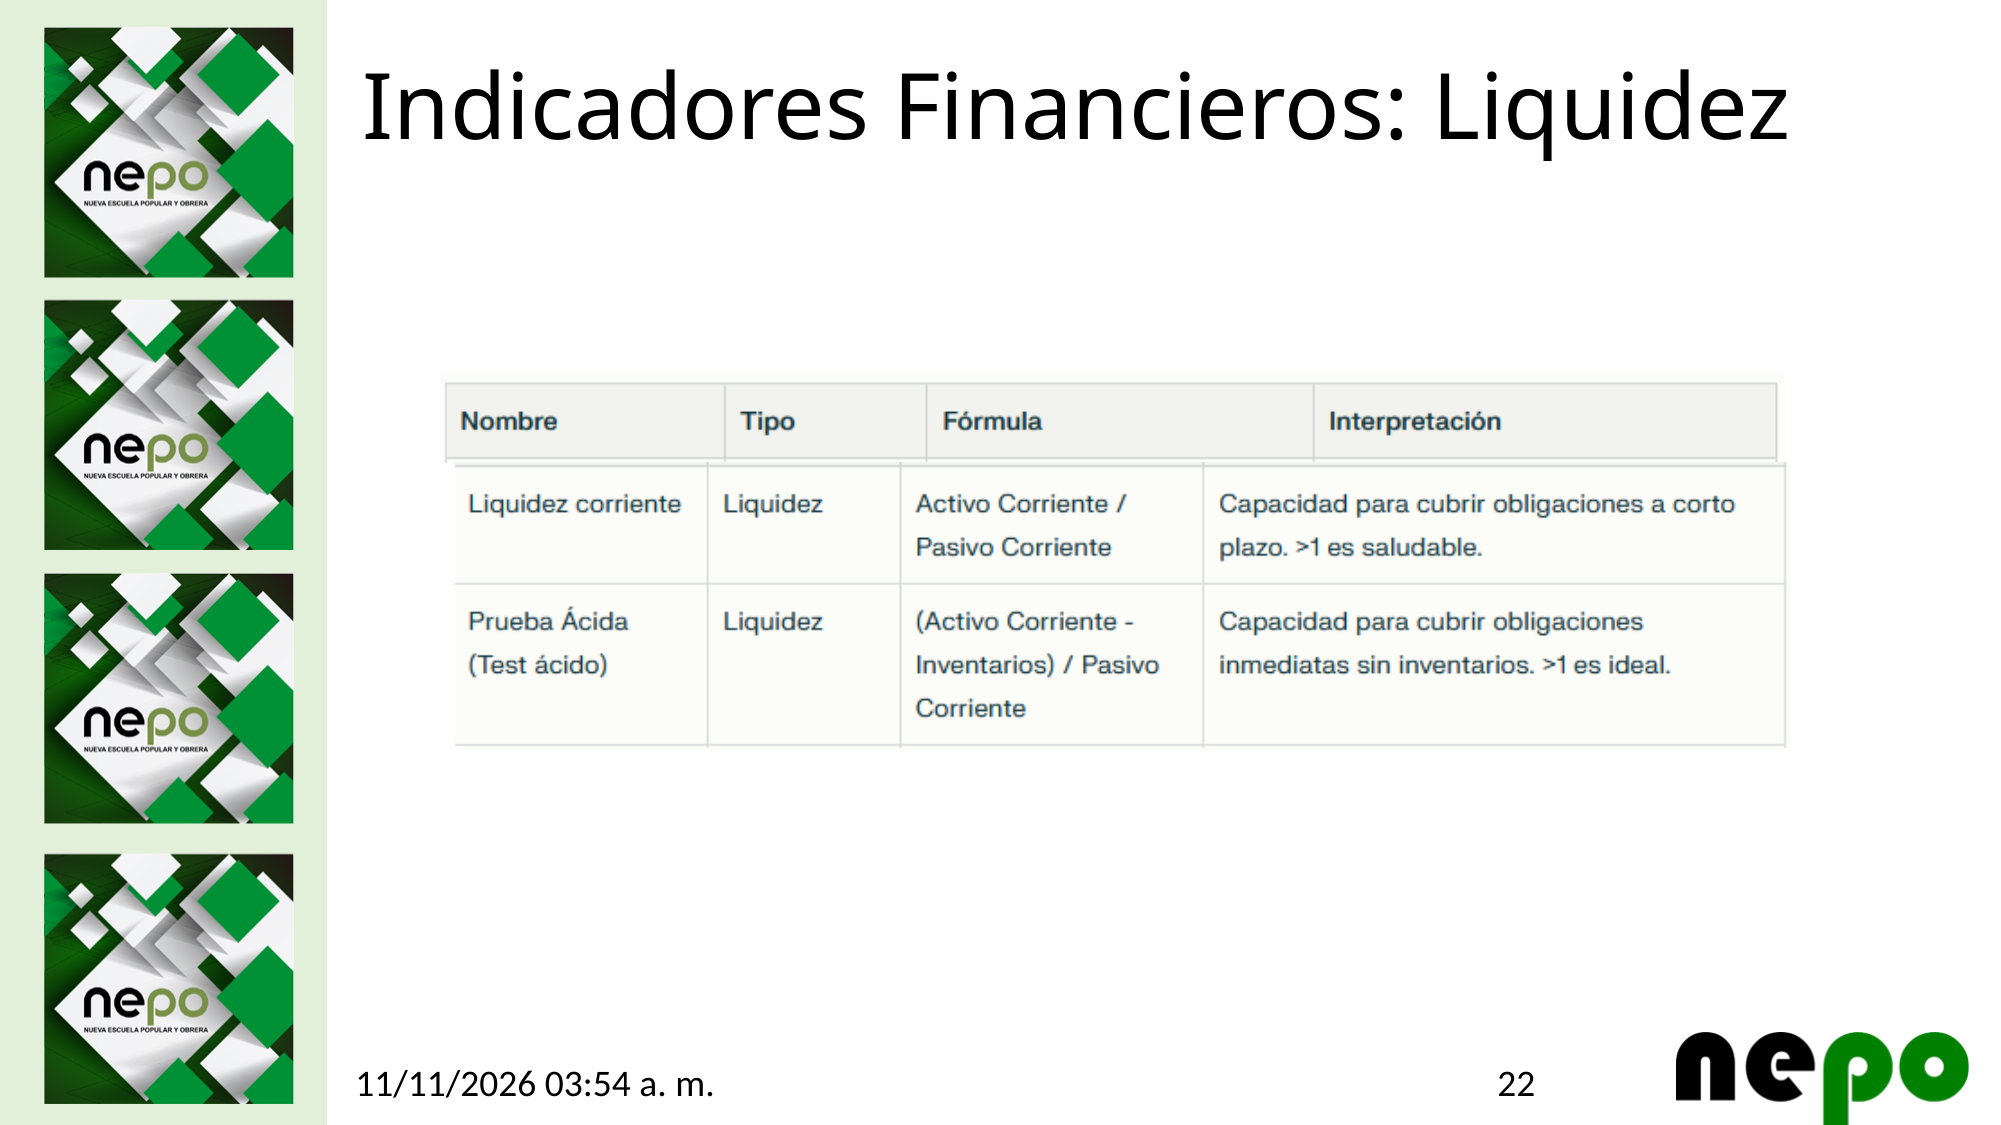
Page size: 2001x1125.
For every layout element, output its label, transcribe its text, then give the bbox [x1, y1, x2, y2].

slide_number 22 [1482, 1051, 1675, 1111]
picture [1676, 1032, 1969, 1125]
picture [0, 0, 327, 1125]
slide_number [340, 1051, 791, 1111]
picture [455, 462, 1790, 748]
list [440, 372, 1785, 463]
title Indicadores Financieros: Liquidez [347, 52, 1964, 182]
